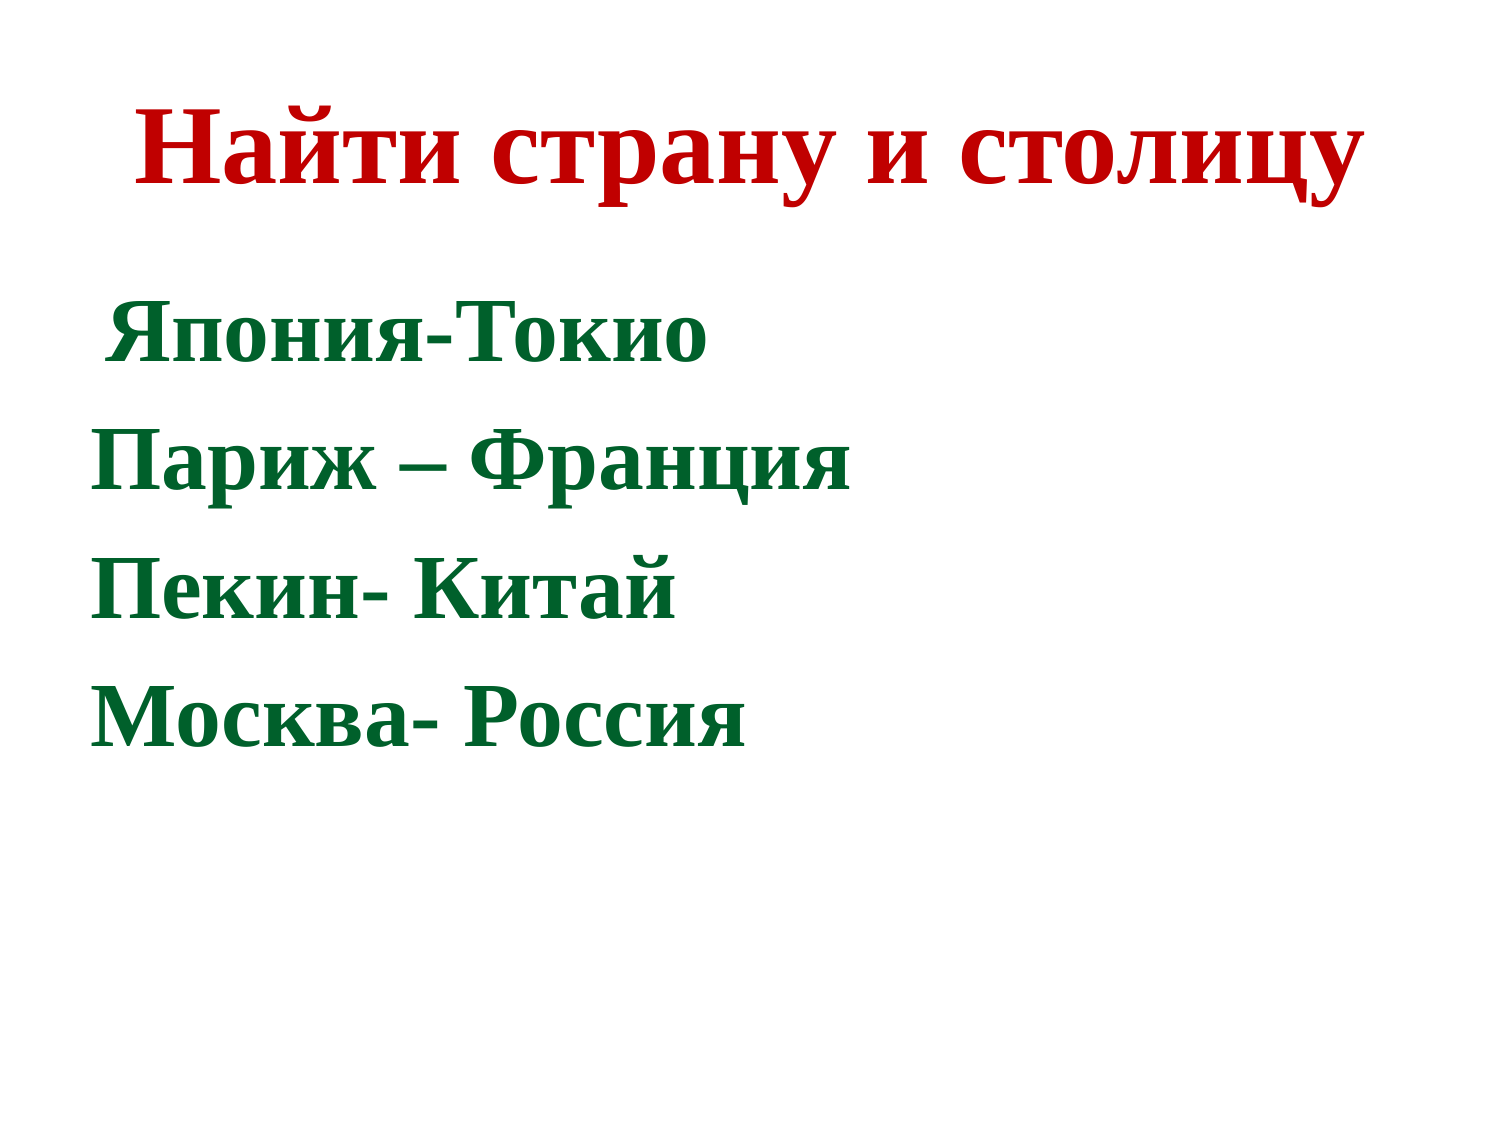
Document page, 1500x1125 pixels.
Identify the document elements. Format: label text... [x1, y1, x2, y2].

list Япония-Токио Париж – Франция Пекин- Китай Москва- Россия [75, 262, 1425, 1005]
title Найти страну и столицу [75, 45, 1425, 233]
